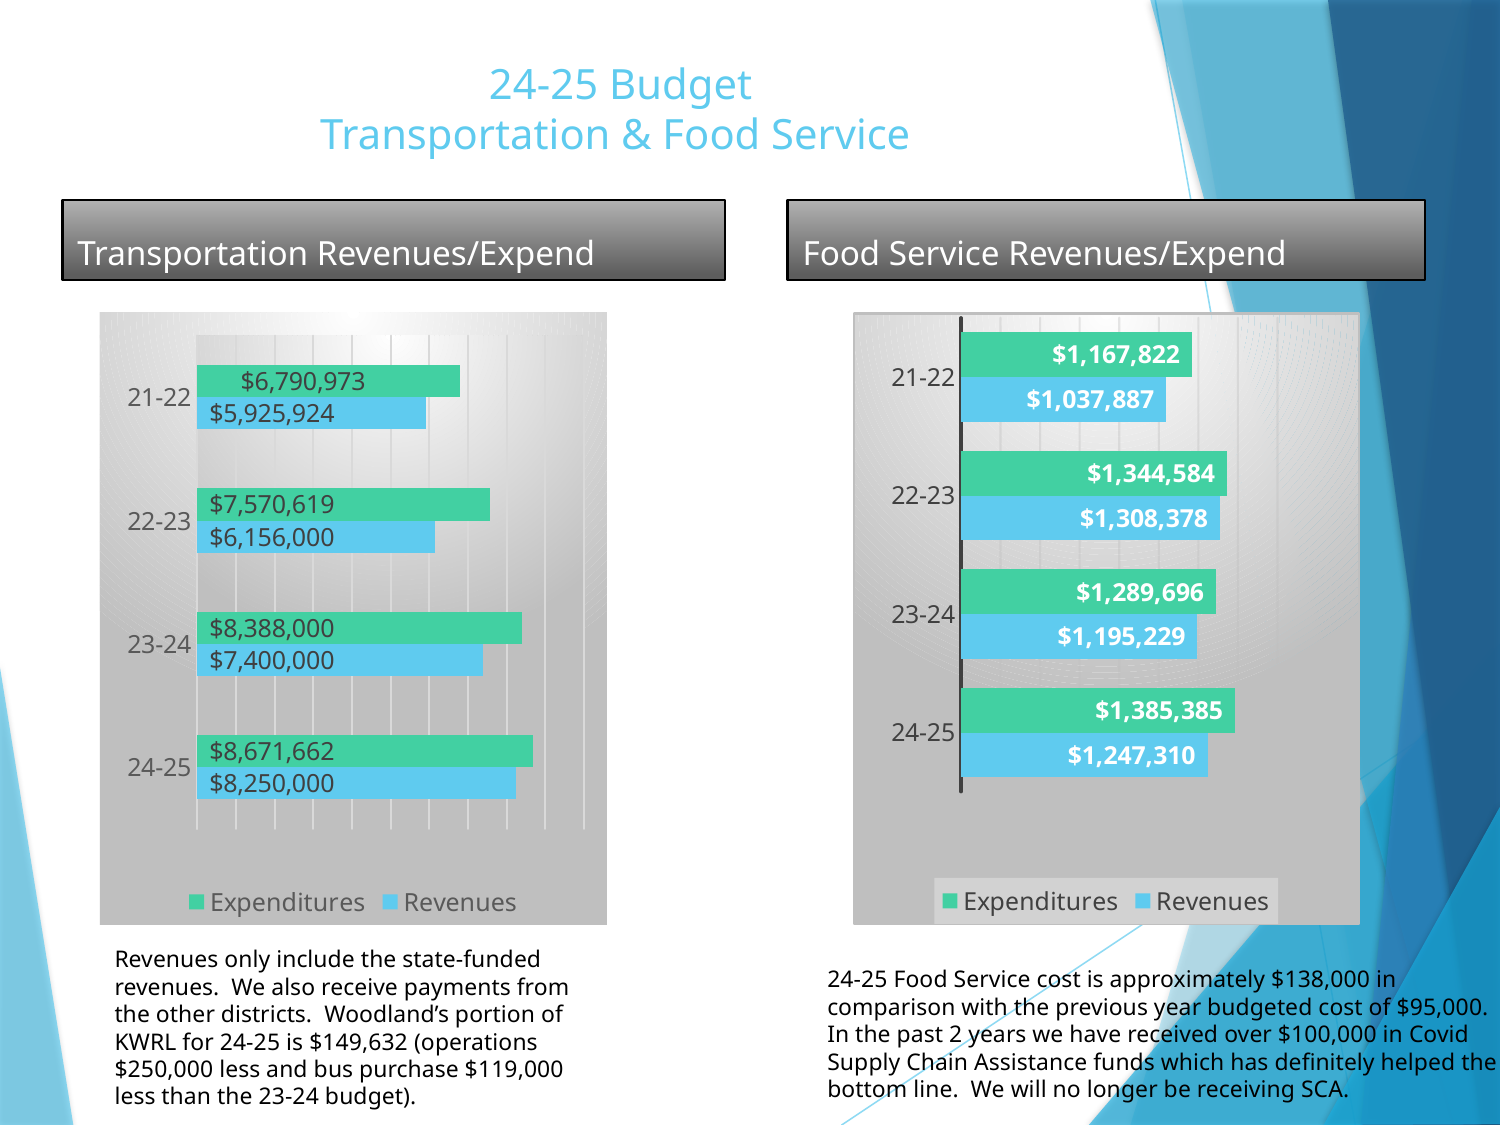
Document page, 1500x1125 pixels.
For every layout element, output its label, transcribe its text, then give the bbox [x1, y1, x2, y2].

title 24-25 Budget Transportation & Food Service [99, 50, 1142, 168]
chart [852, 311, 1361, 926]
text_box Revenues only include the state-funded revenues. We also receive payments from the other districts. Woodland’s portion of KWRL for 24-25 is $149,632 (operations $250,000 less and bus purchase $119,000 less than the 23-24 budget). [99, 937, 607, 1117]
list Food Service Revenues/Expend [786, 199, 1426, 281]
list Transportation Revenues/Expend [61, 199, 726, 281]
chart [99, 311, 608, 926]
text_box 24-25 Food Service cost is approximately $138,000 in comparison with the previous year budgeted cost of $95,000. In the past 2 years we have received over $100,000 in Covid Supply Chain Assistance funds which has definitely helped the bottom line. We will no longer be receiving SCA. [812, 957, 1500, 1110]
